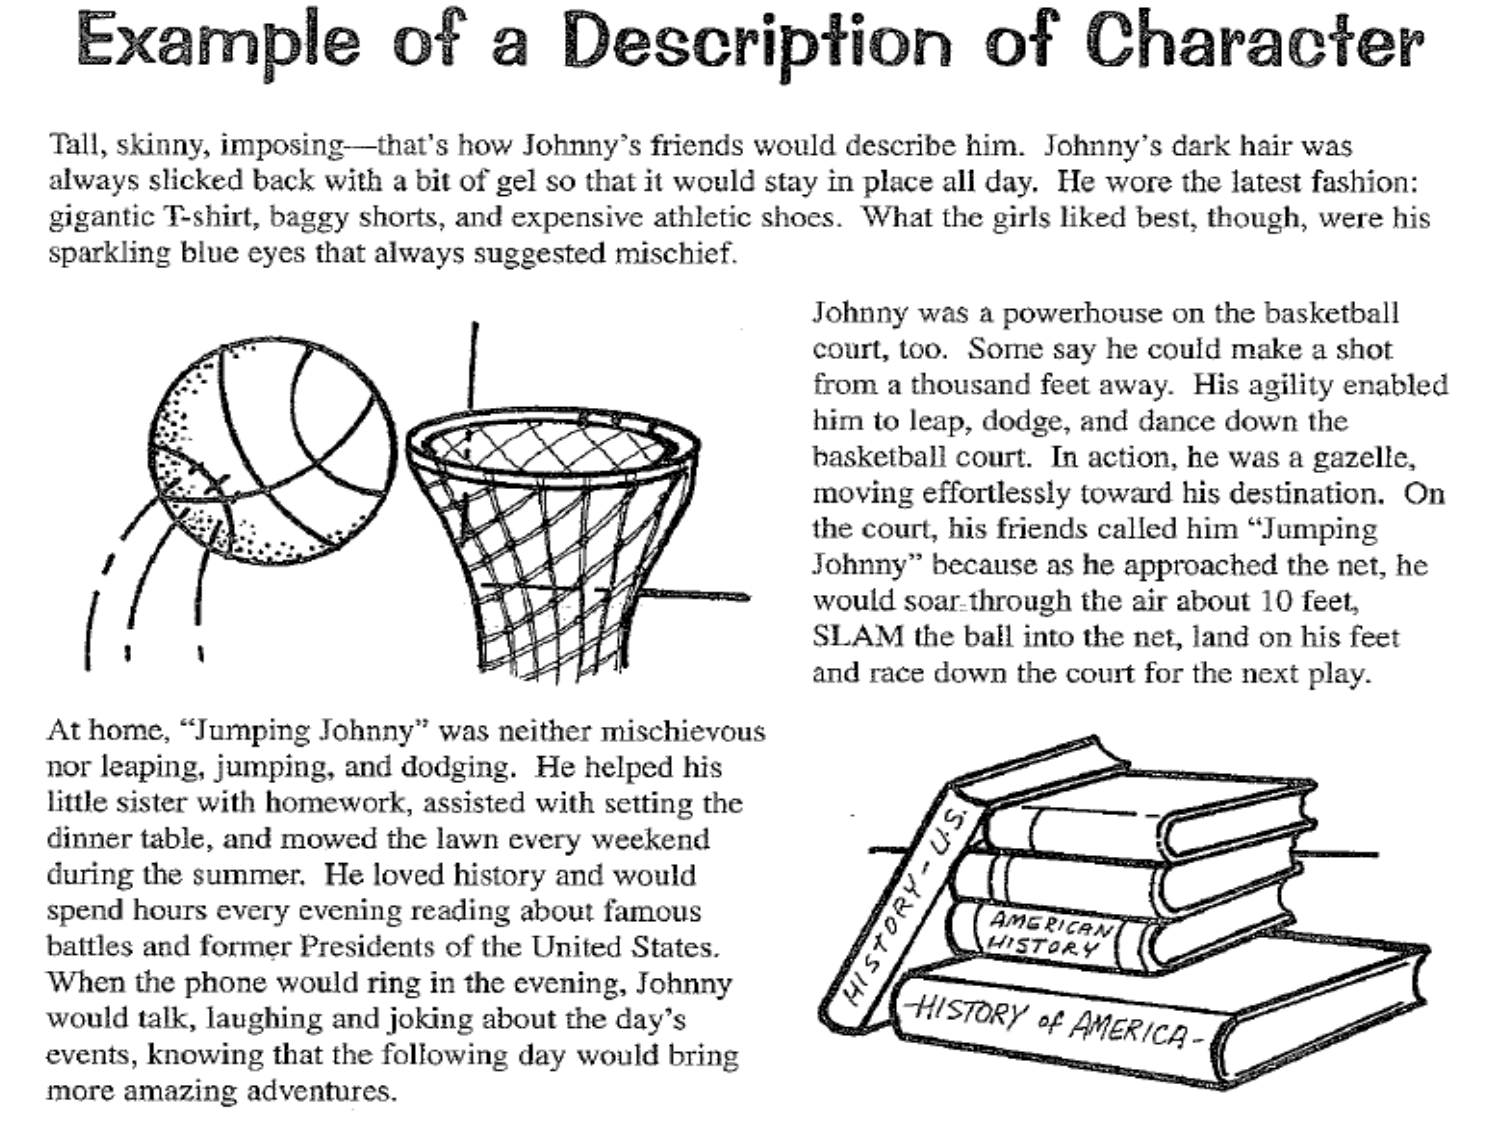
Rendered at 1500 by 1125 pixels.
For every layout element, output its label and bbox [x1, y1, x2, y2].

list [29, 0, 1459, 1125]
